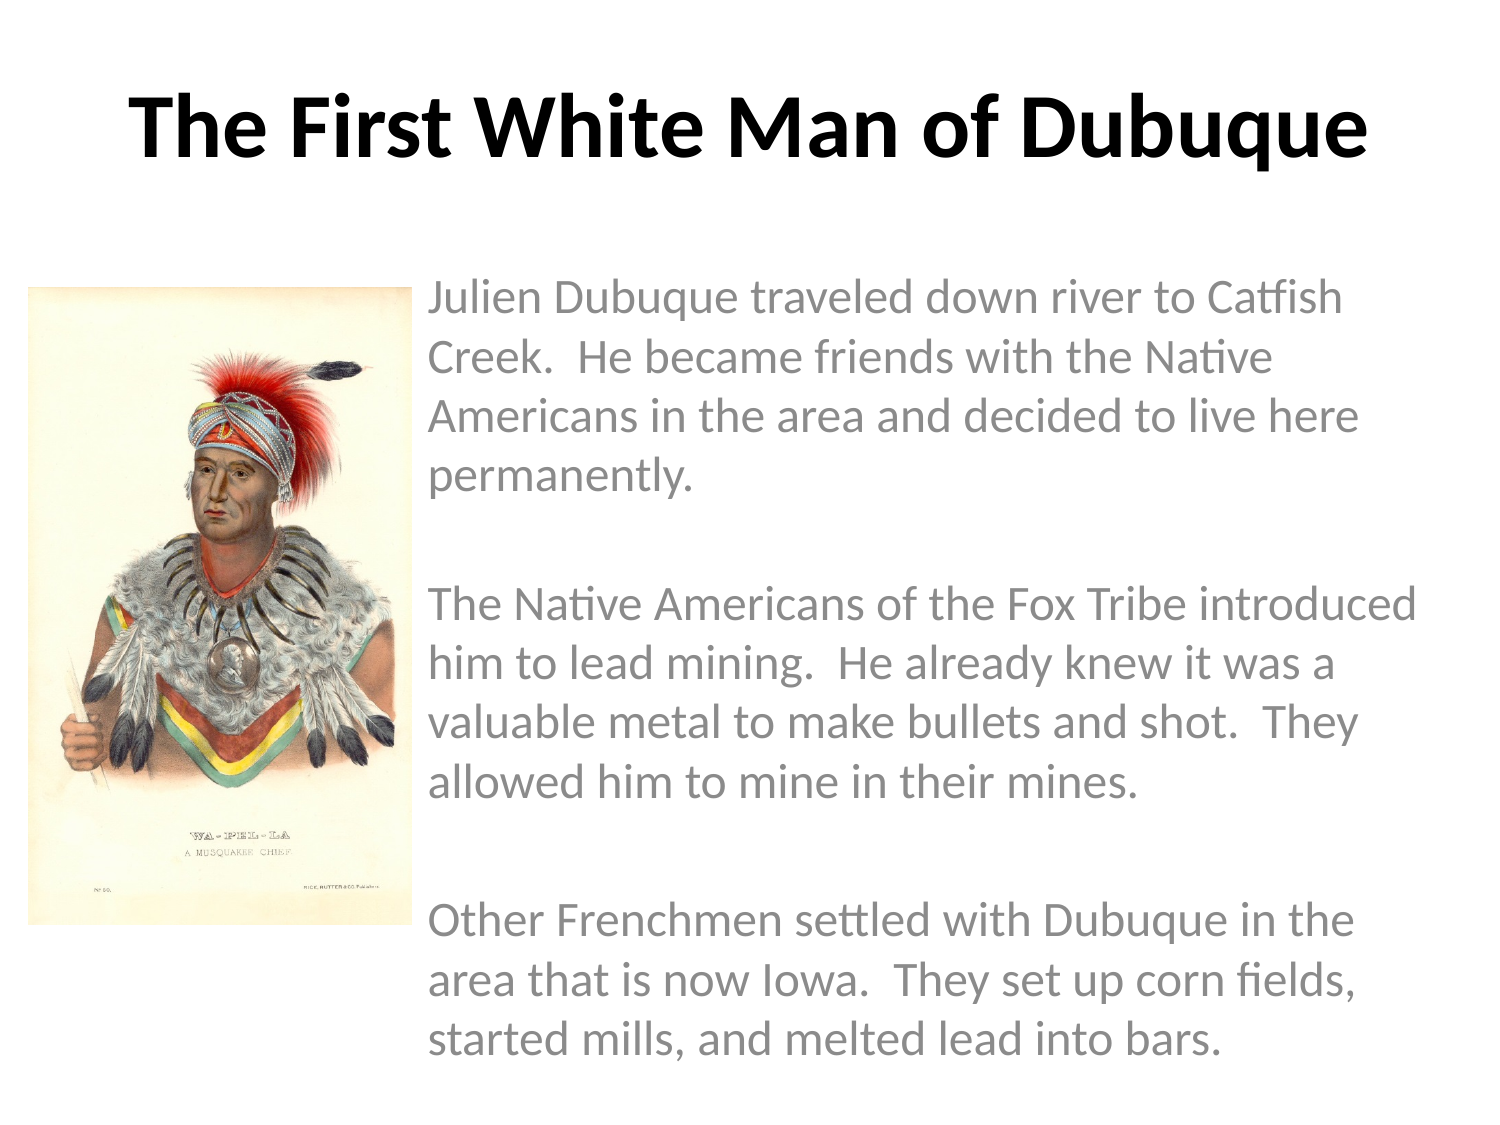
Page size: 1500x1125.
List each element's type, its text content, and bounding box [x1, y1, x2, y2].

subtitle Julien Dubuque traveled down river to Catfish Creek. He became friends with the Native Americans in the area and decided to live here permanently. The Native Americans of the Fox Tribe introduced him to lead mining. He already knew it was a valuable metal to make bullets and shot. They allowed him to mine in their mines. Other Frenchmen settled with Dubuque in the area that is now Iowa. They set up corn fields, started mills, and melted lead into bars. [412, 187, 1450, 1075]
title The First White Man of Dubuque [112, 24, 1388, 217]
picture [28, 287, 413, 926]
